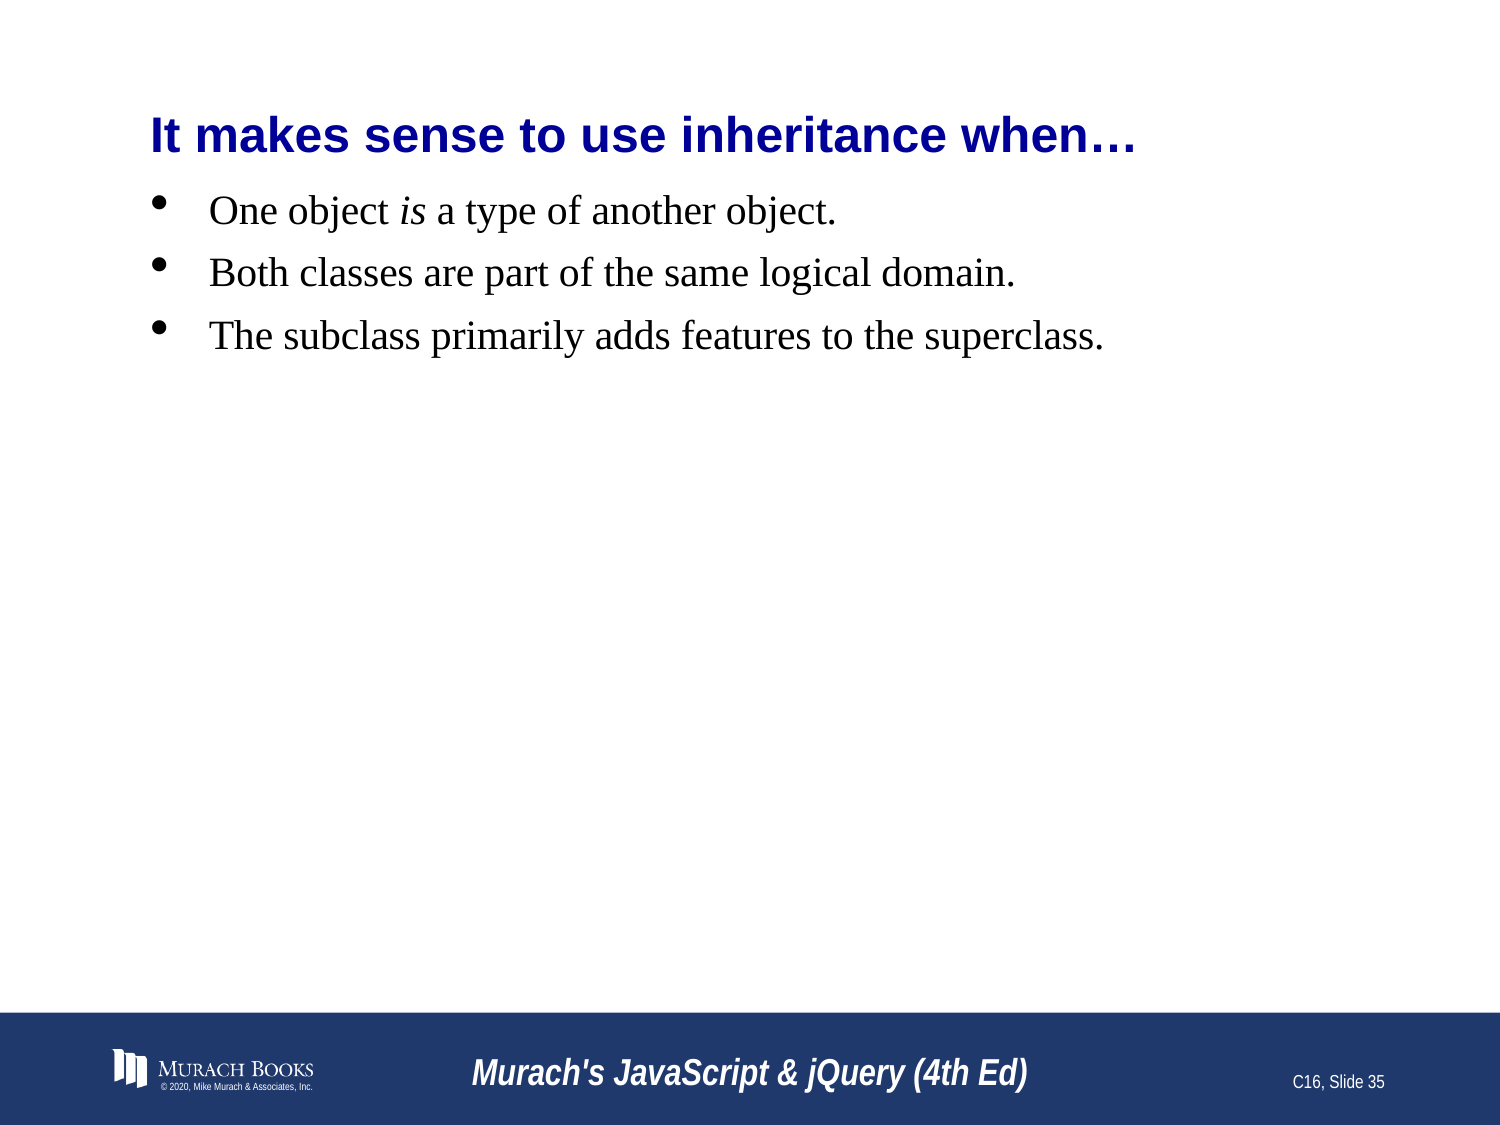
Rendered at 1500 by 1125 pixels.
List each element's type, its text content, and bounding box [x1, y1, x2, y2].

title It makes sense to use inheritance when… [150, 102, 1350, 164]
list One object is a type of another object. Both classes are part of the same logical domain. The subclass primarily adds features to the superclass. [137, 174, 1350, 975]
slide_number C16, Slide 35 [1087, 1025, 1400, 1100]
slide_number Murach's JavaScript & jQuery (4th Ed) [463, 1025, 1050, 1100]
footer © 2020, Mike Murach & Associates, Inc. [12, 1025, 463, 1100]
